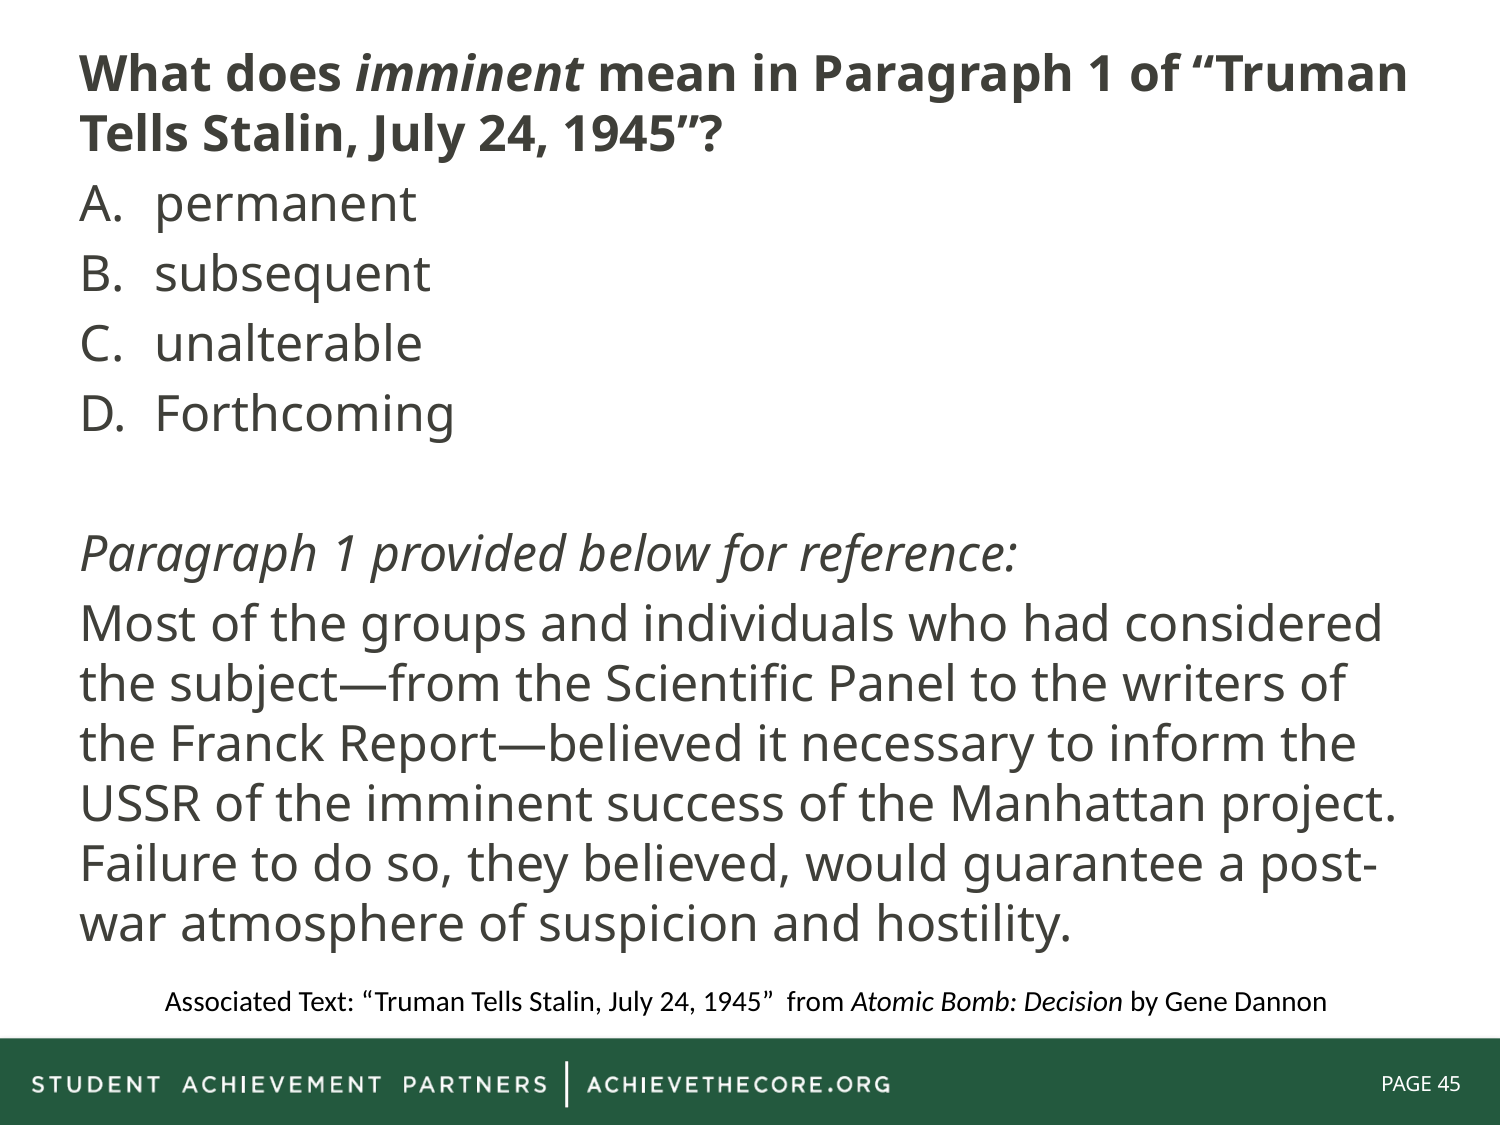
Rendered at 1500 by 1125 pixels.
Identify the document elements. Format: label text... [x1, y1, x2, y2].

list What does imminent mean in Paragraph 1 of “Truman Tells Stalin, July 24, 1945”? permanent subsequent unalterable Forthcoming Paragraph 1 provided below for reference: Most of the groups and individuals who had considered the subject—from the Scientific Panel to the writers of the Franck Report—believed it necessary to inform the USSR of the imminent success of the Manhattan project. Failure to do so, they believed, would guarantee a post-war atmosphere of suspicion and hostility. [64, 33, 1428, 974]
text_box Associated Text: “Truman Tells Stalin, July 24, 1945” from Atomic Bomb: Decision by Gene Dannon [64, 974, 1428, 1025]
